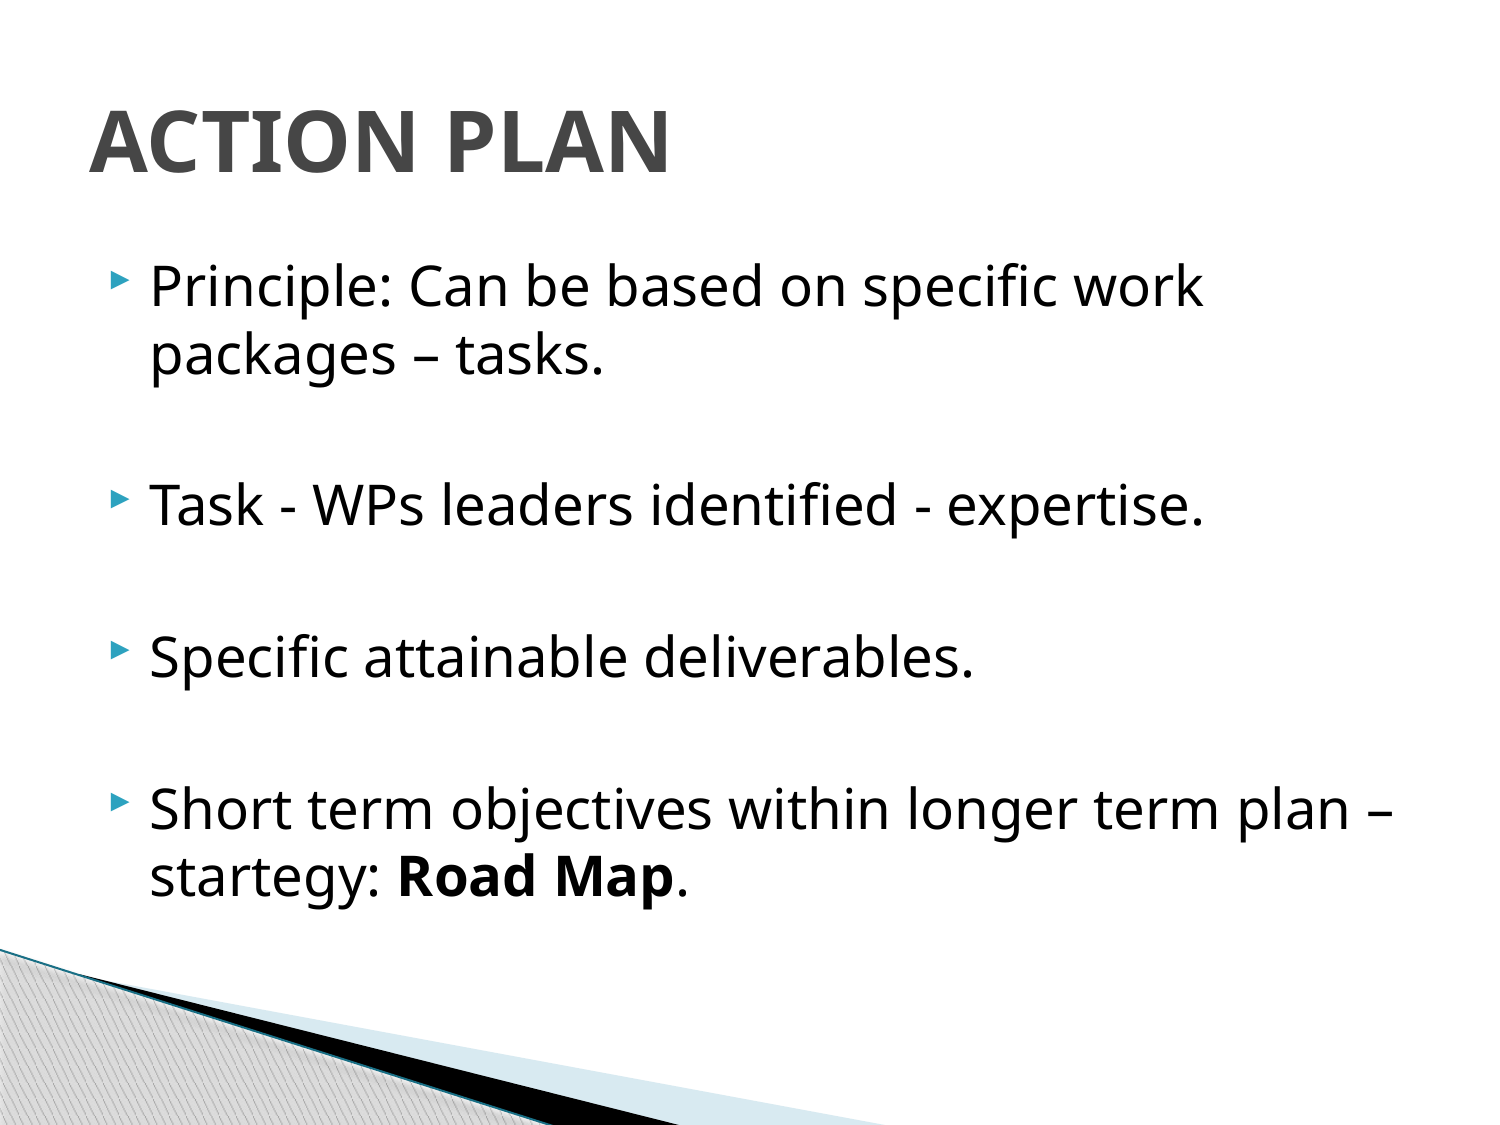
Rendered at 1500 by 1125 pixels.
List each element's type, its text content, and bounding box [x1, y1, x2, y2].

list Principle: Can be based on specific work packages – tasks. Task - WPs leaders identified - expertise. Specific attainable deliverables. Short term objectives within longer term plan – startegy: Road Map. [75, 243, 1425, 986]
title ACTION PLAN [75, 45, 1425, 233]
